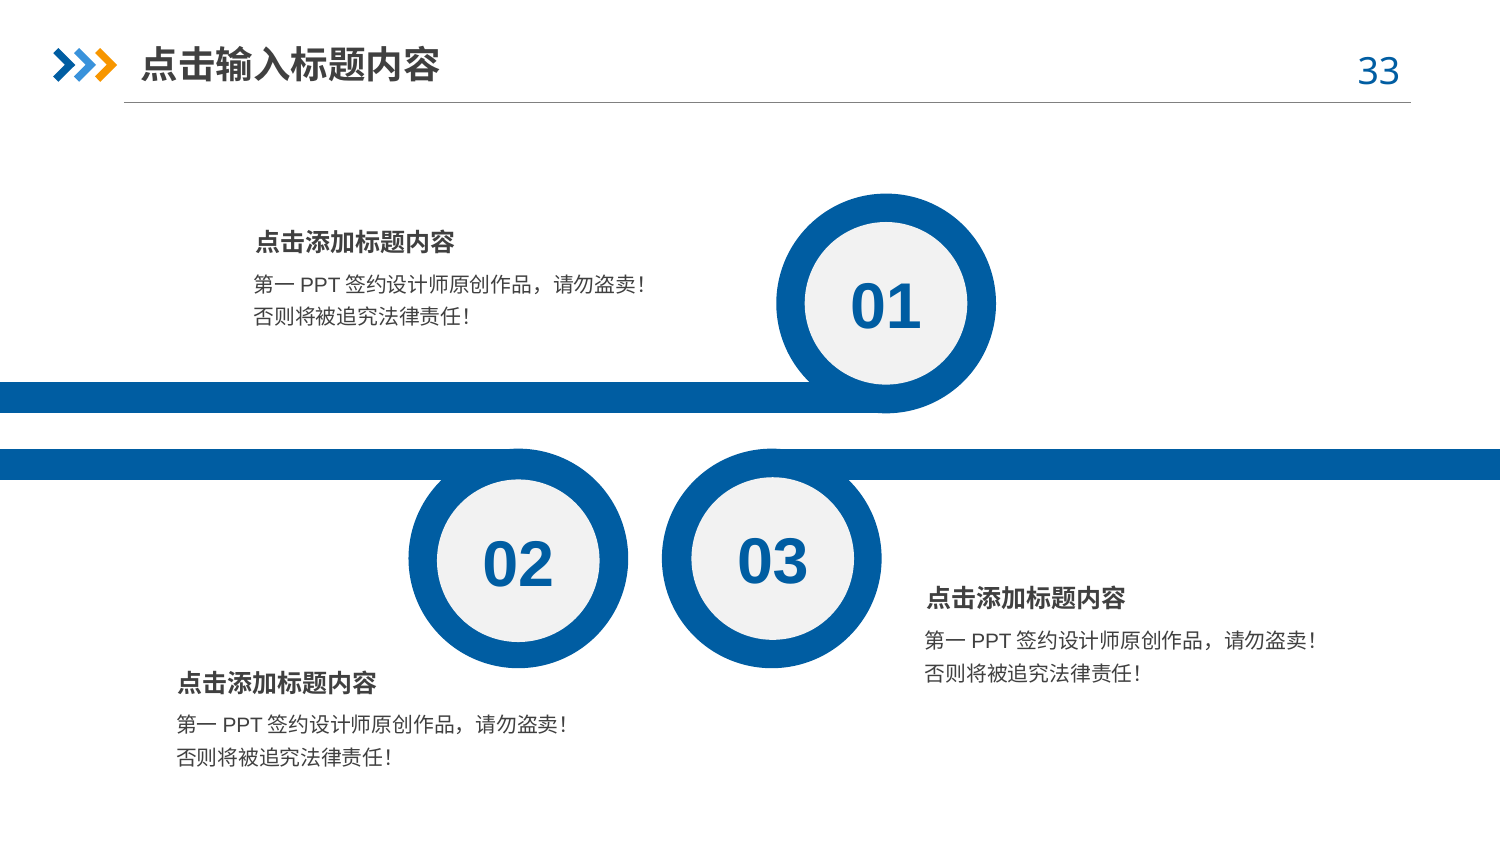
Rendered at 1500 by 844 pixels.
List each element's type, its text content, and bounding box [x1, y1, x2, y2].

text_box [770, 446, 1500, 482]
text_box 点击添加标题内容 [166, 661, 390, 703]
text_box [408, 448, 629, 669]
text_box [776, 193, 997, 414]
text_box [0, 446, 523, 482]
text_box 点击输入标题内容 [140, 32, 491, 95]
text_box 第一PPT签约设计师原创作品，请勿盗卖！否则将被追究法律责任！ [242, 258, 670, 335]
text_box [661, 448, 882, 669]
text_box 第一PPT签约设计师原创作品，请勿盗卖！否则将被追究法律责任！ [164, 698, 599, 776]
text_box 第一PPT签约设计师原创作品，请勿盗卖！否则将被追究法律责任！ [913, 614, 1341, 691]
text_box [0, 380, 770, 415]
text_box 点击添加标题内容 [244, 220, 468, 263]
text_box 点击添加标题内容 [915, 577, 1139, 619]
